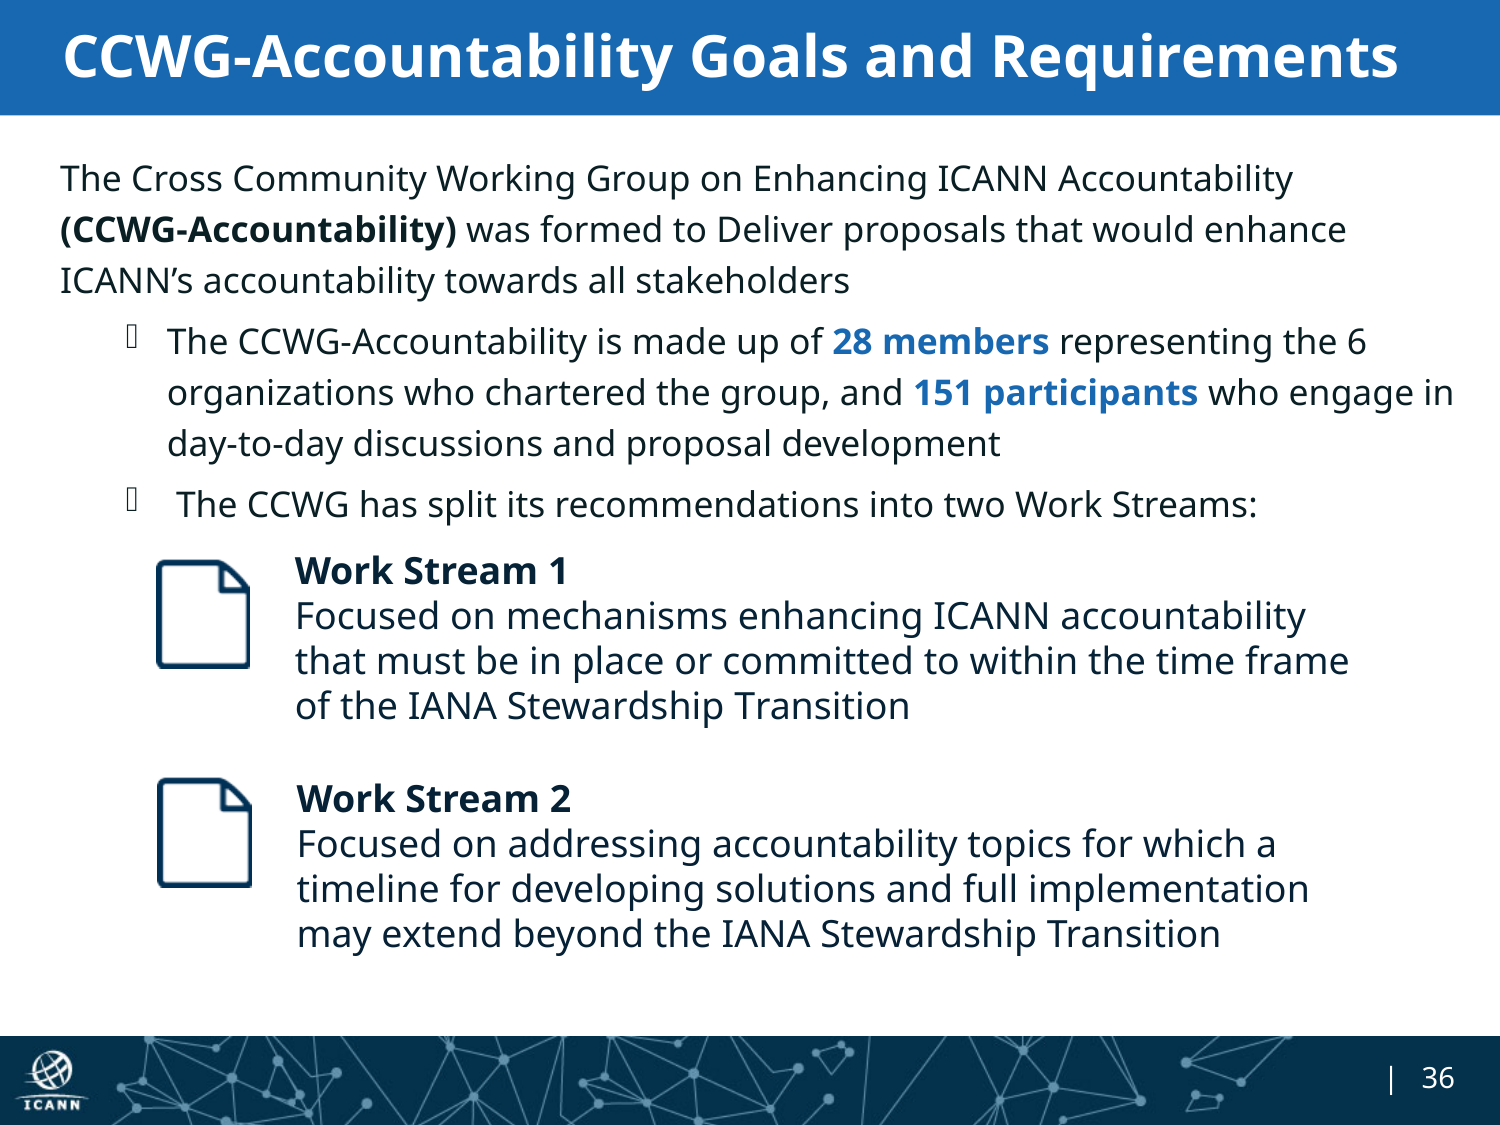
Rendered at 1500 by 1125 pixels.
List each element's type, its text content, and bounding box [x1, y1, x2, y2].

picture [157, 776, 252, 888]
picture [155, 557, 251, 669]
text_box Work Stream 2 Focused on addressing accountability topics for which a timeline for developing solutions and full implementation may extend beyond the IANA Stewardship Transition [290, 767, 1413, 963]
picture [0, 1036, 1500, 1125]
text_box The Cross Community Working Group on Enhancing ICANN Accountability (CCWG-Accountability) was formed to Deliver proposals that would enhance ICANN’s accountability towards all stakeholders The CCWG-Accountability is made up of 28 members representing the 6 organizations who chartered the group, and 151 participants who engage in day-to-day discussions and proposal development The CCWG has split its recommendations into two Work Streams: [45, 139, 1483, 539]
title CCWG-Accountability Goals and Requirements [0, 0, 1500, 116]
text_box Work Stream 1 Focused on mechanisms enhancing ICANN accountability that must be in place or committed to within the time frame of the IANA Stewardship Transition [288, 539, 1393, 735]
